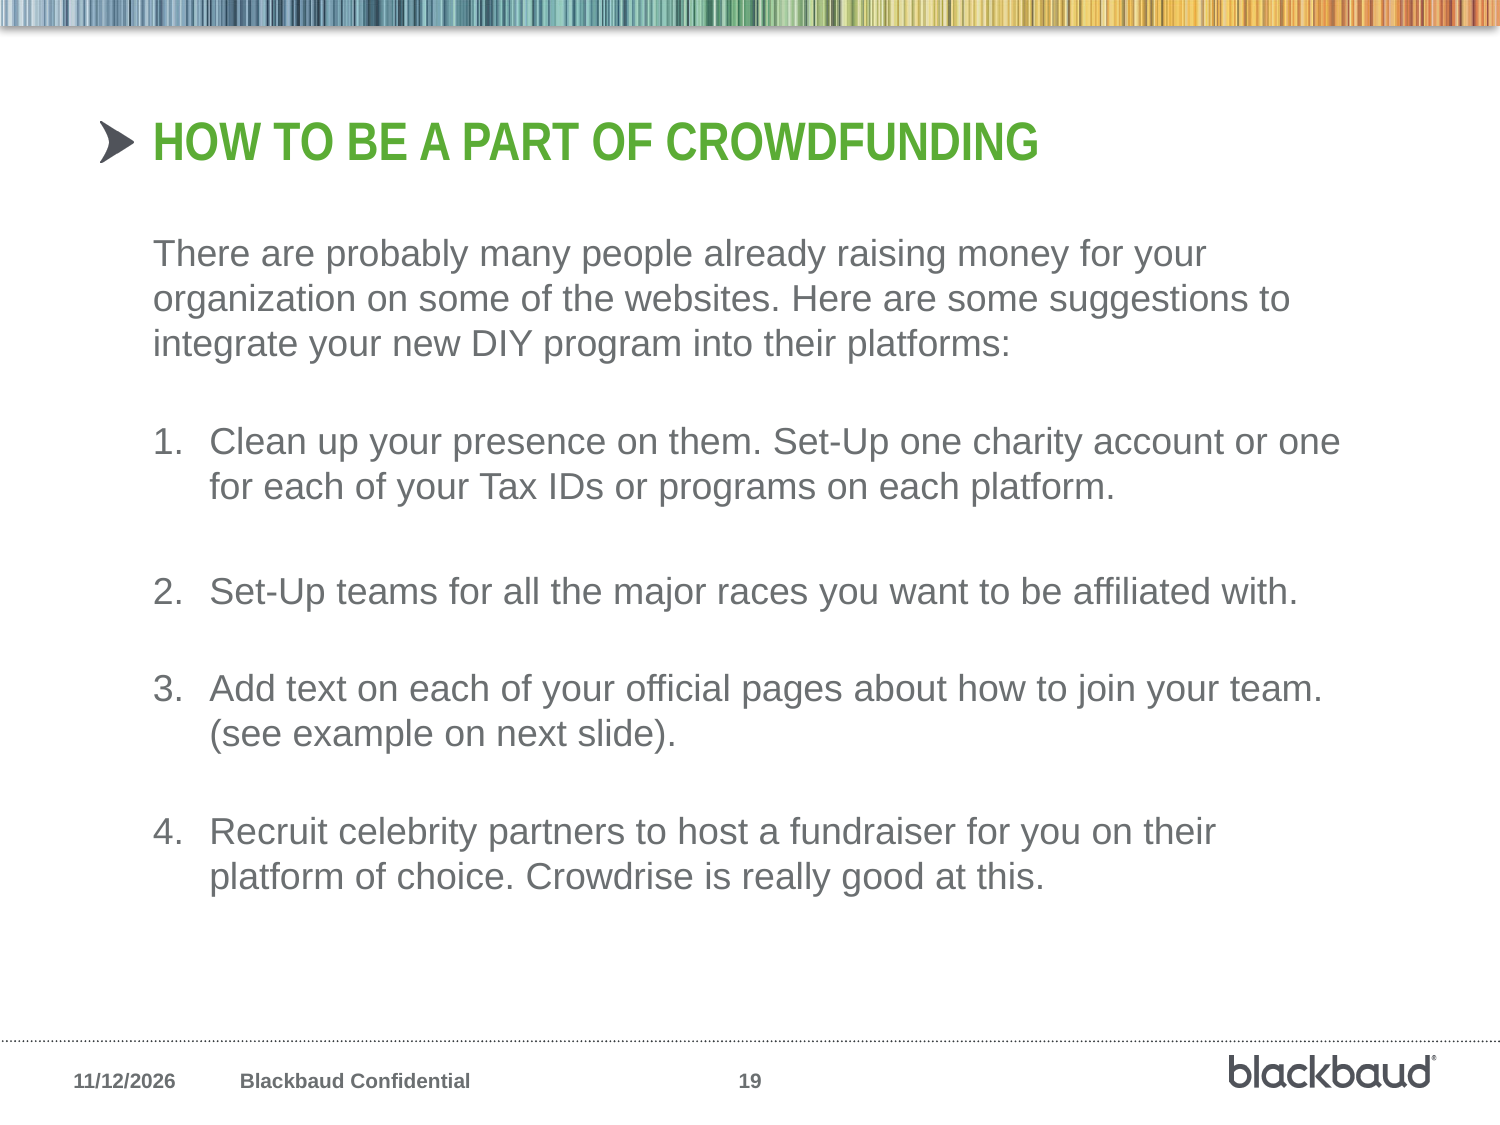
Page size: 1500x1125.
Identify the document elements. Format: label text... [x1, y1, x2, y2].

picture [0, 0, 1500, 26]
picture [1229, 1055, 1437, 1088]
list There are probably many people already raising money for your organization on some of the websites. Here are some suggestions to integrate your new DIY program into their platforms: Clean up your presence on them. Set-Up one charity account or one for each of your Tax IDs or programs on each platform. Set-Up teams for all the major races you want to be affiliated with. Add text on each of your official pages about how to join your team. (see example on next slide). Recruit celebrity partners to host a fundraiser for you on their platform of choice. Crowdrise is really good at this. [137, 221, 1370, 1009]
picture [100, 121, 134, 163]
title How to be a part of crowdfunding [138, 98, 1370, 222]
